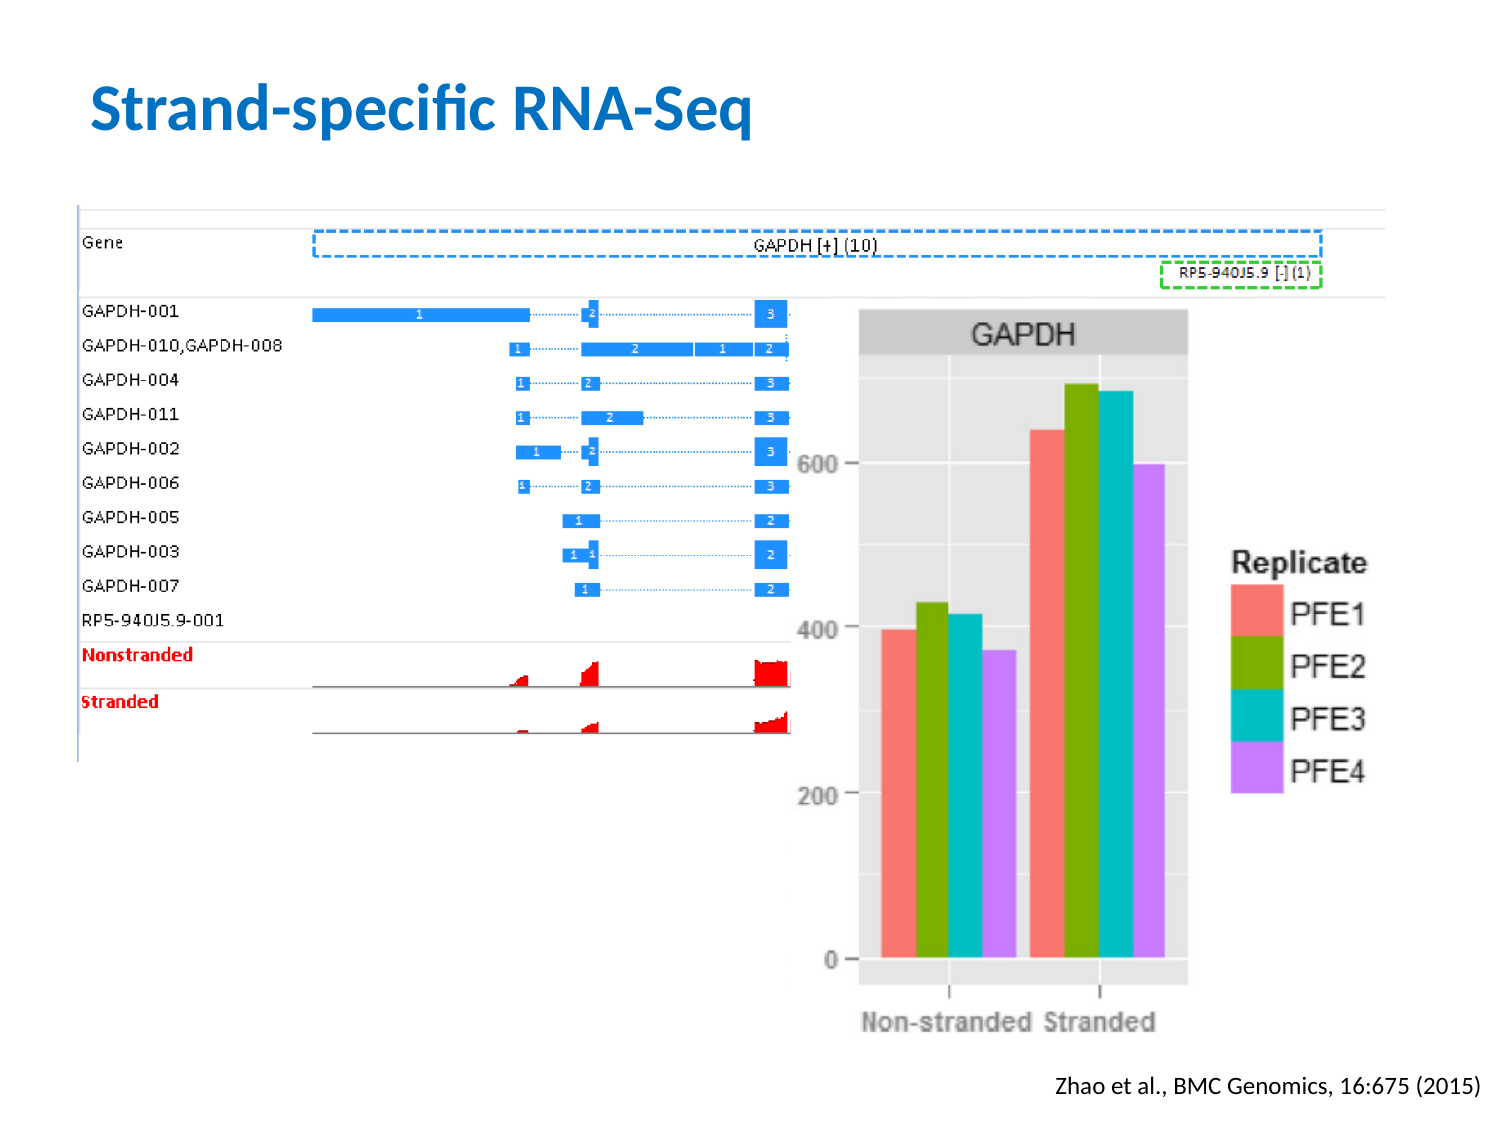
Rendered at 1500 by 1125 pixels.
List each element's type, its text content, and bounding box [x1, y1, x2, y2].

title Strand-specific RNA-Seq [74, 44, 1426, 163]
text_box Zhao et al., BMC Genomics, 16:675 (2015) [1040, 1062, 1498, 1125]
picture [47, 187, 1420, 1039]
